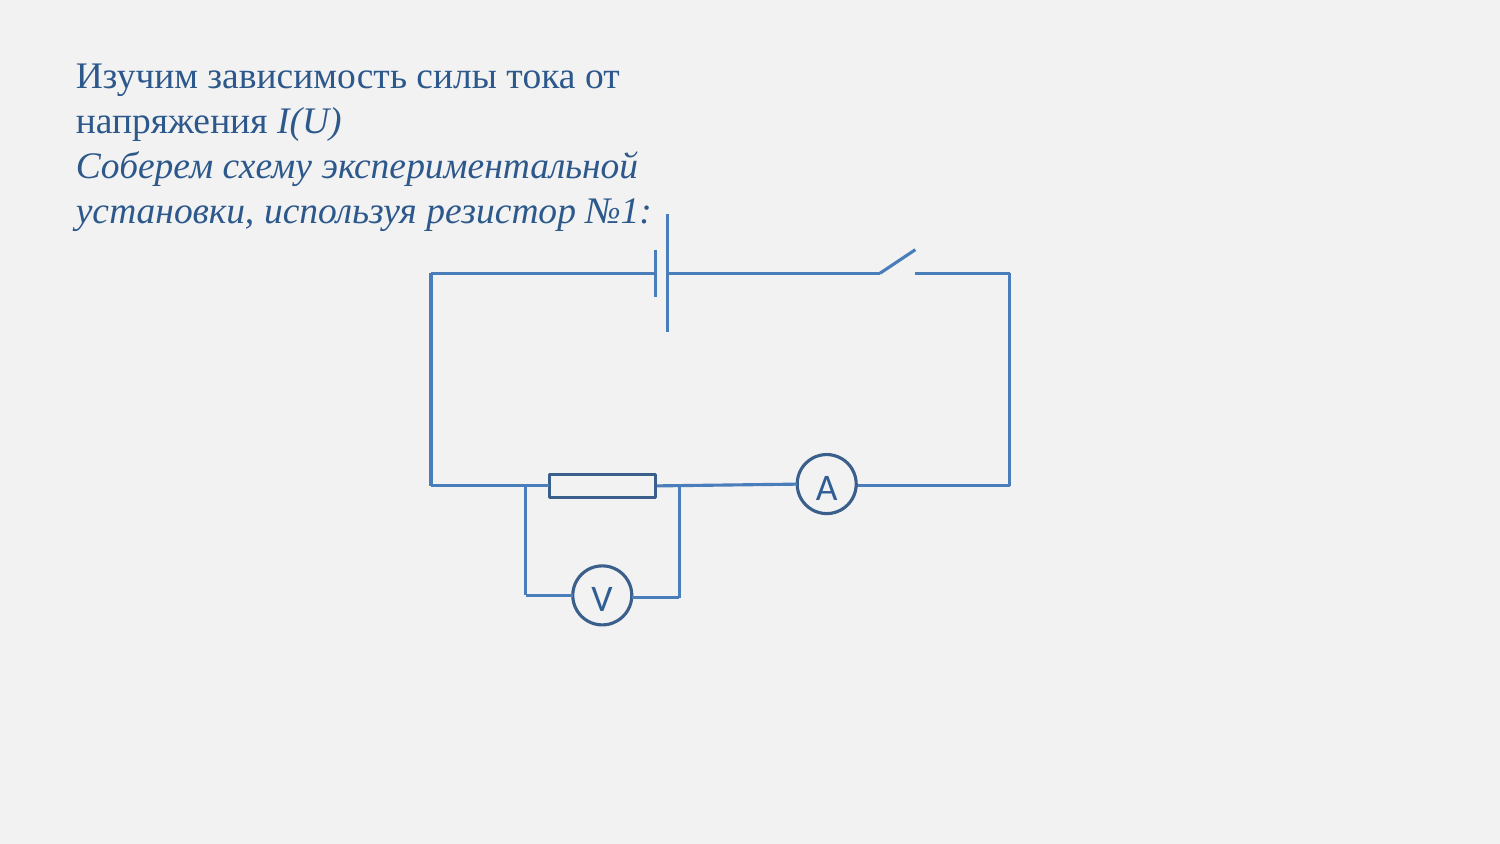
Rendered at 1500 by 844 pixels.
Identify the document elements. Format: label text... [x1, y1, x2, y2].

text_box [430, 213, 1011, 628]
text_box Изучим зависимость силы тока от напряжения I(U) Соберем схему экспериментальной установки, используя резистор №1: [61, 43, 680, 319]
